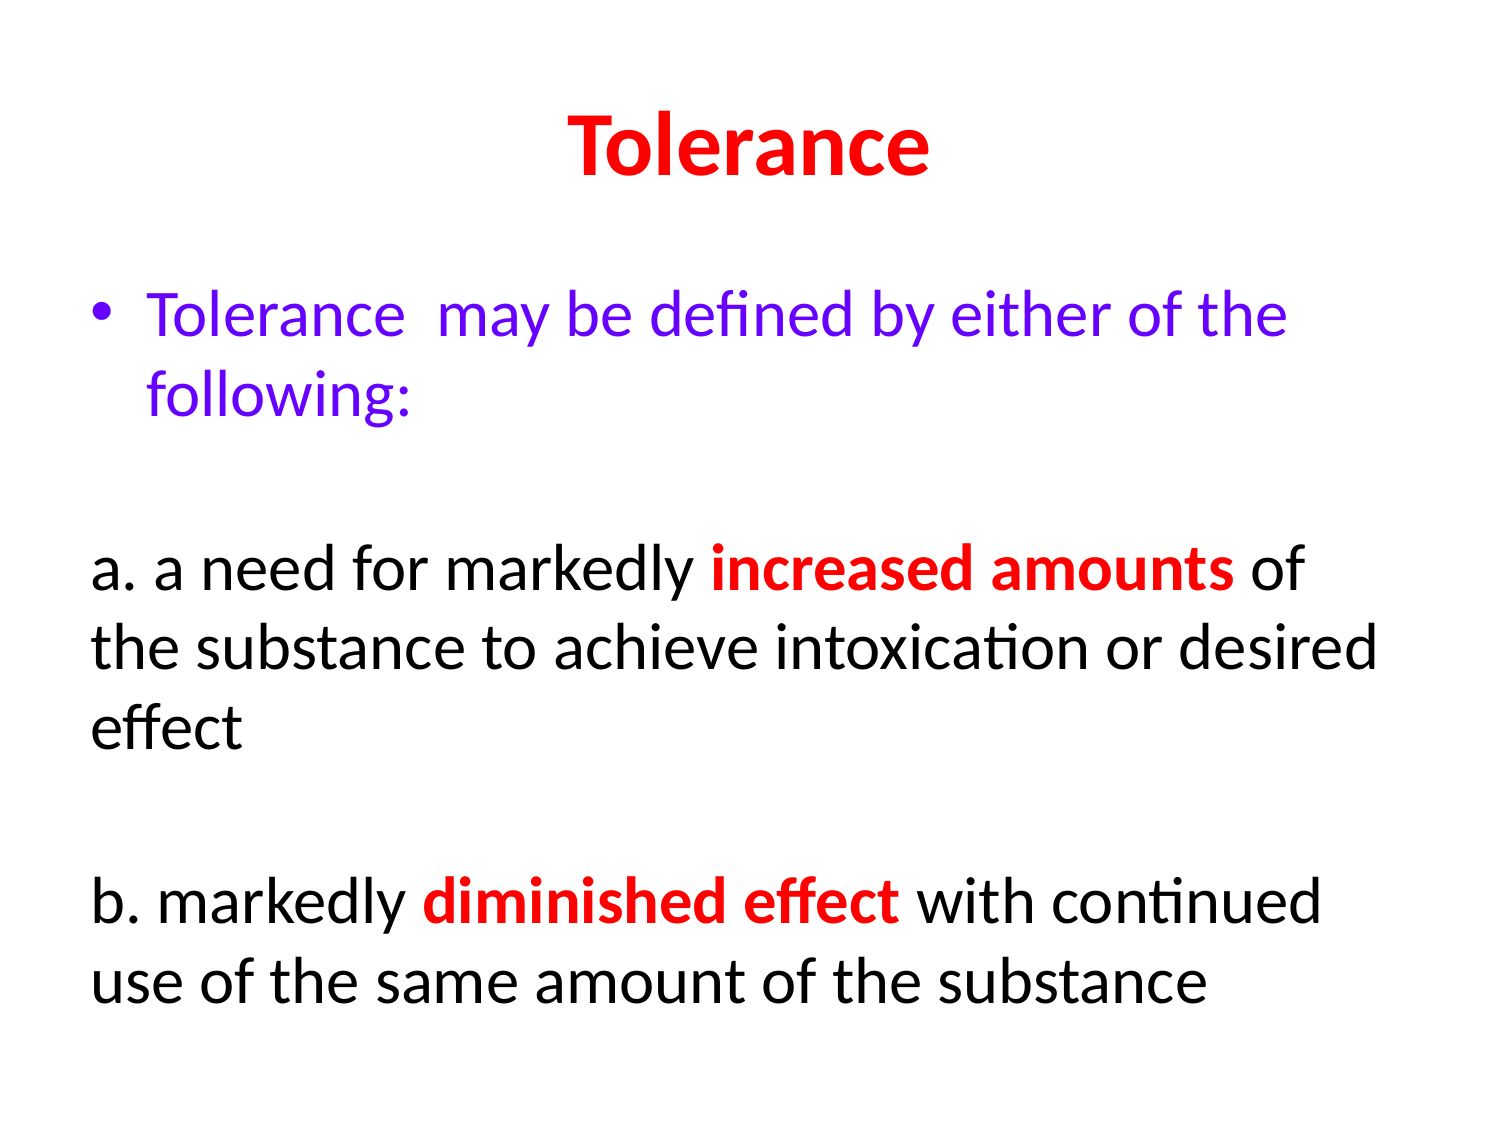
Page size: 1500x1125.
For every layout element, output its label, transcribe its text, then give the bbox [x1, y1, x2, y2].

title Tolerance [74, 44, 1426, 233]
list Tolerance may be defined by either of the following: a. a need for markedly increased amounts of the substance to achieve intoxication or desired effect b. markedly diminished effect with continued use of the same amount of the substance [74, 262, 1426, 1006]
